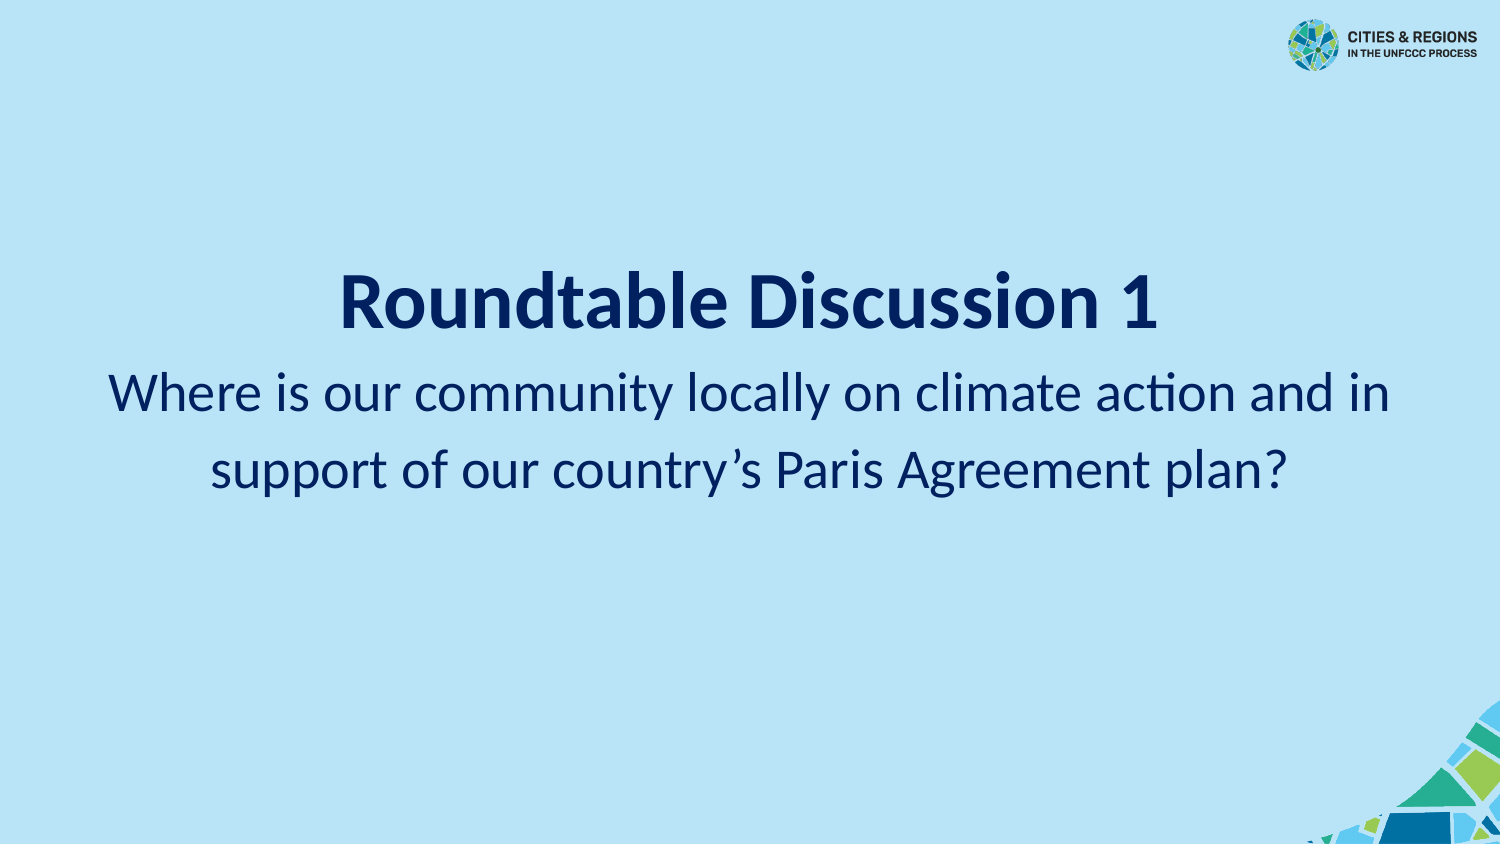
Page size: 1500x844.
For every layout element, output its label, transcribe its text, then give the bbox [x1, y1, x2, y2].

picture [1301, 693, 1500, 844]
title Roundtable Discussion 1 Where is our community locally on climate action and in support of our country’s Paris Agreement plan? [42, 232, 1458, 543]
picture [1279, 11, 1487, 79]
